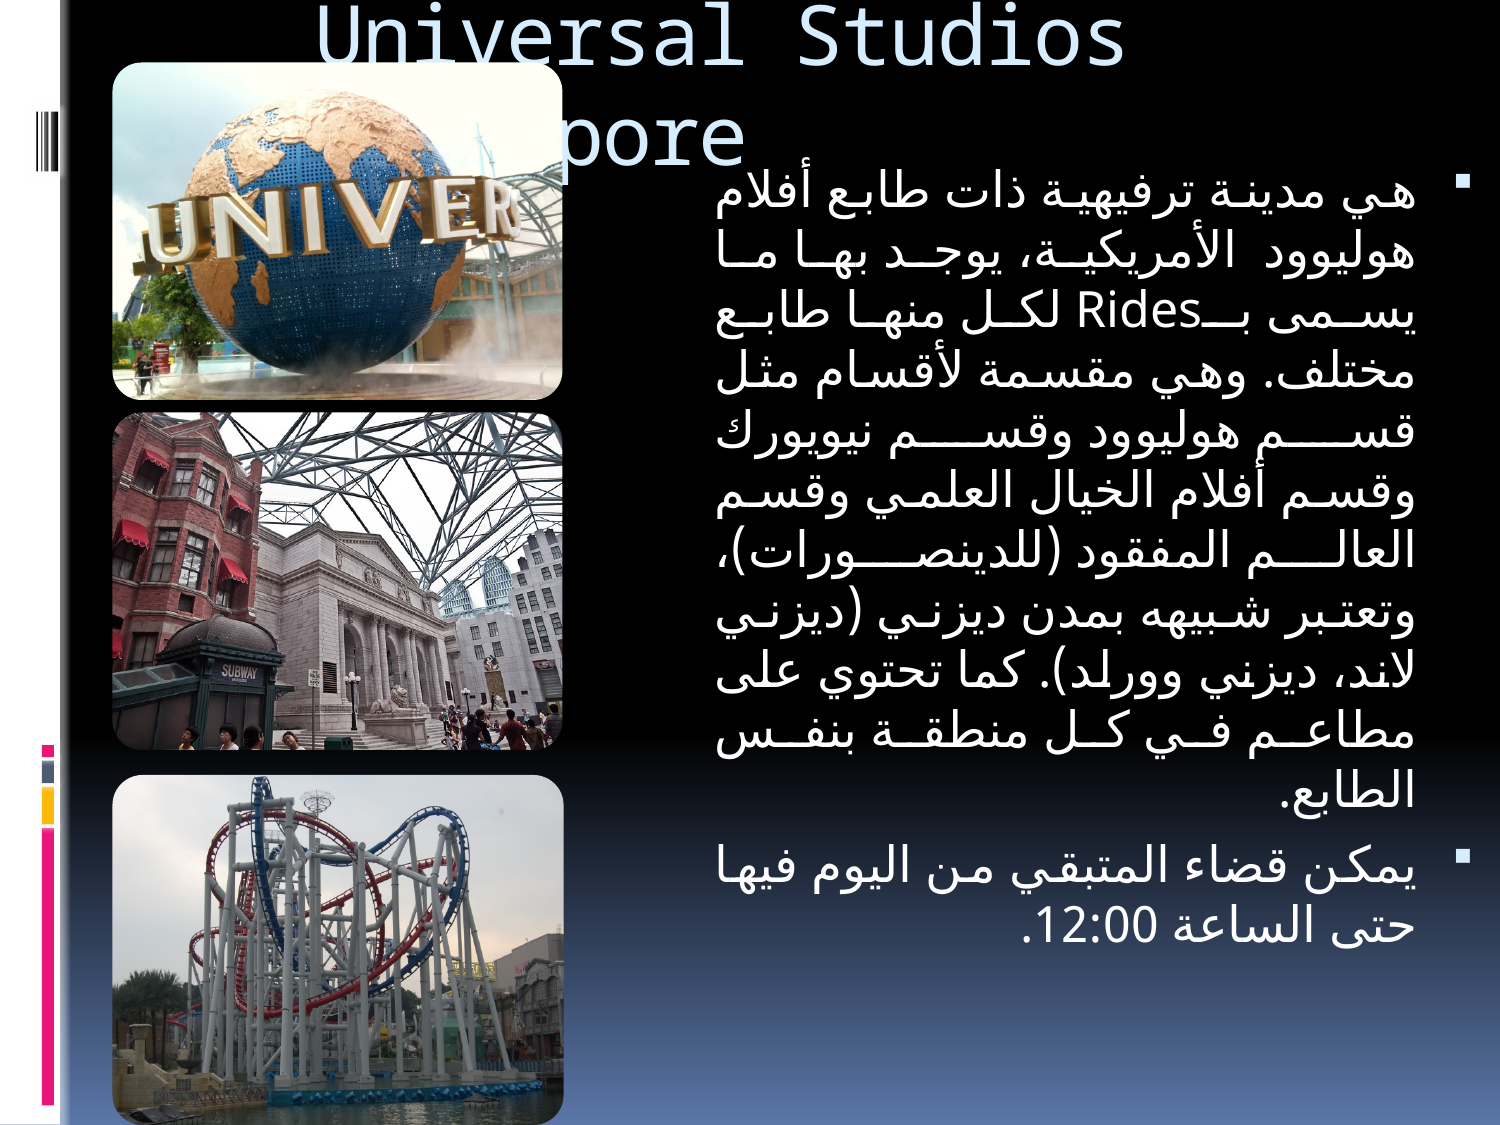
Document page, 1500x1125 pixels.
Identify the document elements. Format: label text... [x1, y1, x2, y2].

list هي مدينة ترفيهية ذات طابع أفلام هوليوود الأمريكية، يوجد بها ما يسمى بـRides لكل منها طابع مختلف. وهي مقسمة لأقسام مثل قسم هوليوود وقسم نيويورك وقسم أفلام الخيال العلمي وقسم العالم المفقود (للدينصورات)، وتعتبر شبيهه بمدن ديزني (ديزني لاند، ديزني وورلد). كما تحتوي على مطاعم في كل منطقة بنفس الطابع. يمكن قضاء المتبقي من اليوم فيها حتى الساعة 12:00. [699, 149, 1500, 1125]
picture [111, 412, 563, 751]
title Universal Studios Singapore [300, 0, 1500, 125]
picture [111, 62, 563, 401]
picture [111, 774, 565, 1125]
